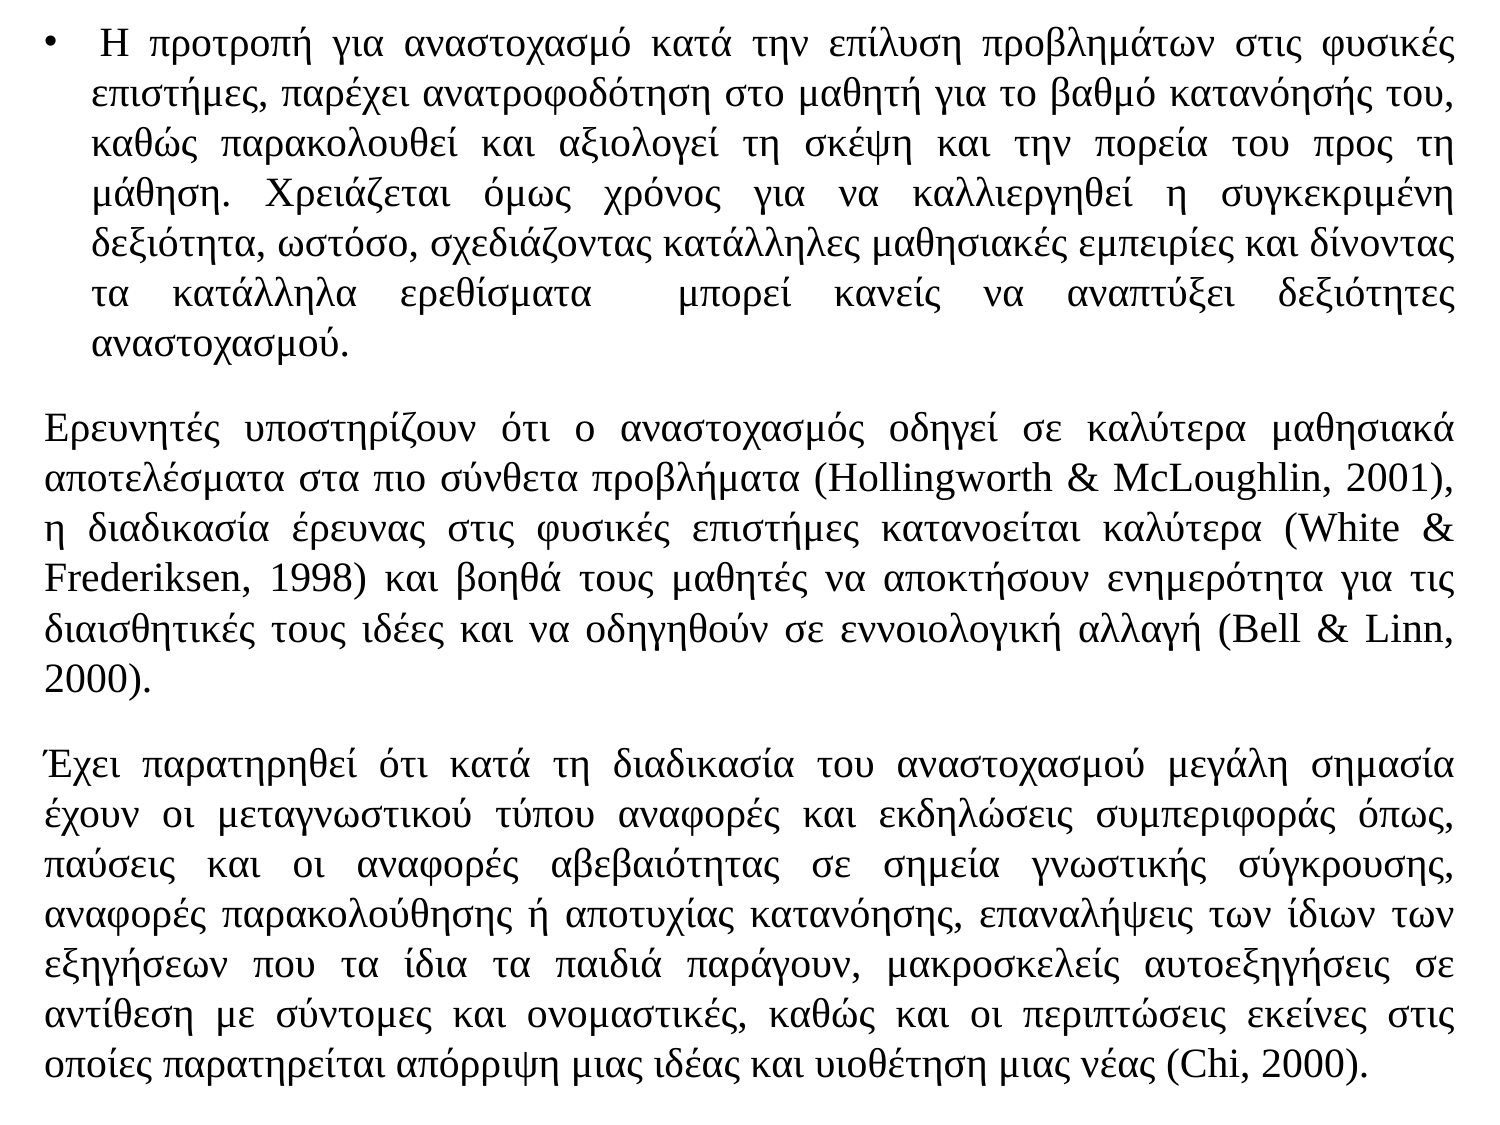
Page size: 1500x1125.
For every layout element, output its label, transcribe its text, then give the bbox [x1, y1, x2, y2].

text_box Η προτροπή για αναστοχασμό κατά την επίλυση προβλημάτων στις φυσικές επιστήμες, παρέχει ανατροφοδότηση στο μαθητή για το βαθμό κατανόησής του, καθώς παρακολουθεί και αξιολογεί τη σκέψη και την πορεία του προς τη μάθηση. Χρειάζεται όμως χρόνος για να καλλιεργηθεί η συγκεκριμένη δεξιότητα, ωστόσο, σχεδιάζοντας κατάλληλες μαθησιακές εμπειρίες και δίνοντας τα κατάλληλα ερεθίσματα μπορεί κανείς να αναπτύξει δεξιότητες αναστοχασμού. Ερευνητές υποστηρίζουν ότι ο αναστοχασμός οδηγεί σε καλύτερα μαθησιακά αποτελέσματα στα πιο σύνθετα προβλήματα (Hollingworth & McLoughlin, 2001), η διαδικασία έρευνας στις φυσικές επιστήμες κατανοείται καλύτερα (White & Frederiksen, 1998) και βοηθά τους μαθητές να αποκτήσουν ενημερότητα για τις διαισθητικές τους ιδέες και να οδηγηθούν σε εννοιολογική αλλαγή (Bell & Linn, 2000). Έχει παρατηρηθεί ότι κατά τη διαδικασία του αναστοχασμού μεγάλη σημασία έχουν οι μεταγνωστικού τύπου αναφορές και εκδηλώσεις συμπεριφοράς όπως, παύσεις και οι αναφορές αβεβαιότητας σε σημεία γνωστικής σύγκρουσης, αναφορές παρακολούθησης ή αποτυχίας κατανόησης, επαναλήψεις των ίδιων των εξηγήσεων που τα ίδια τα παιδιά παράγουν, μακροσκελείς αυτοεξηγήσεις σε αντίθεση με σύντομες και ονομαστικές, καθώς και οι περιπτώσεις εκείνες στις οποίες παρατηρείται απόρριψη μιας ιδέας και υιοθέτηση μιας νέας (Chi, 2000). [29, 7, 1471, 1093]
